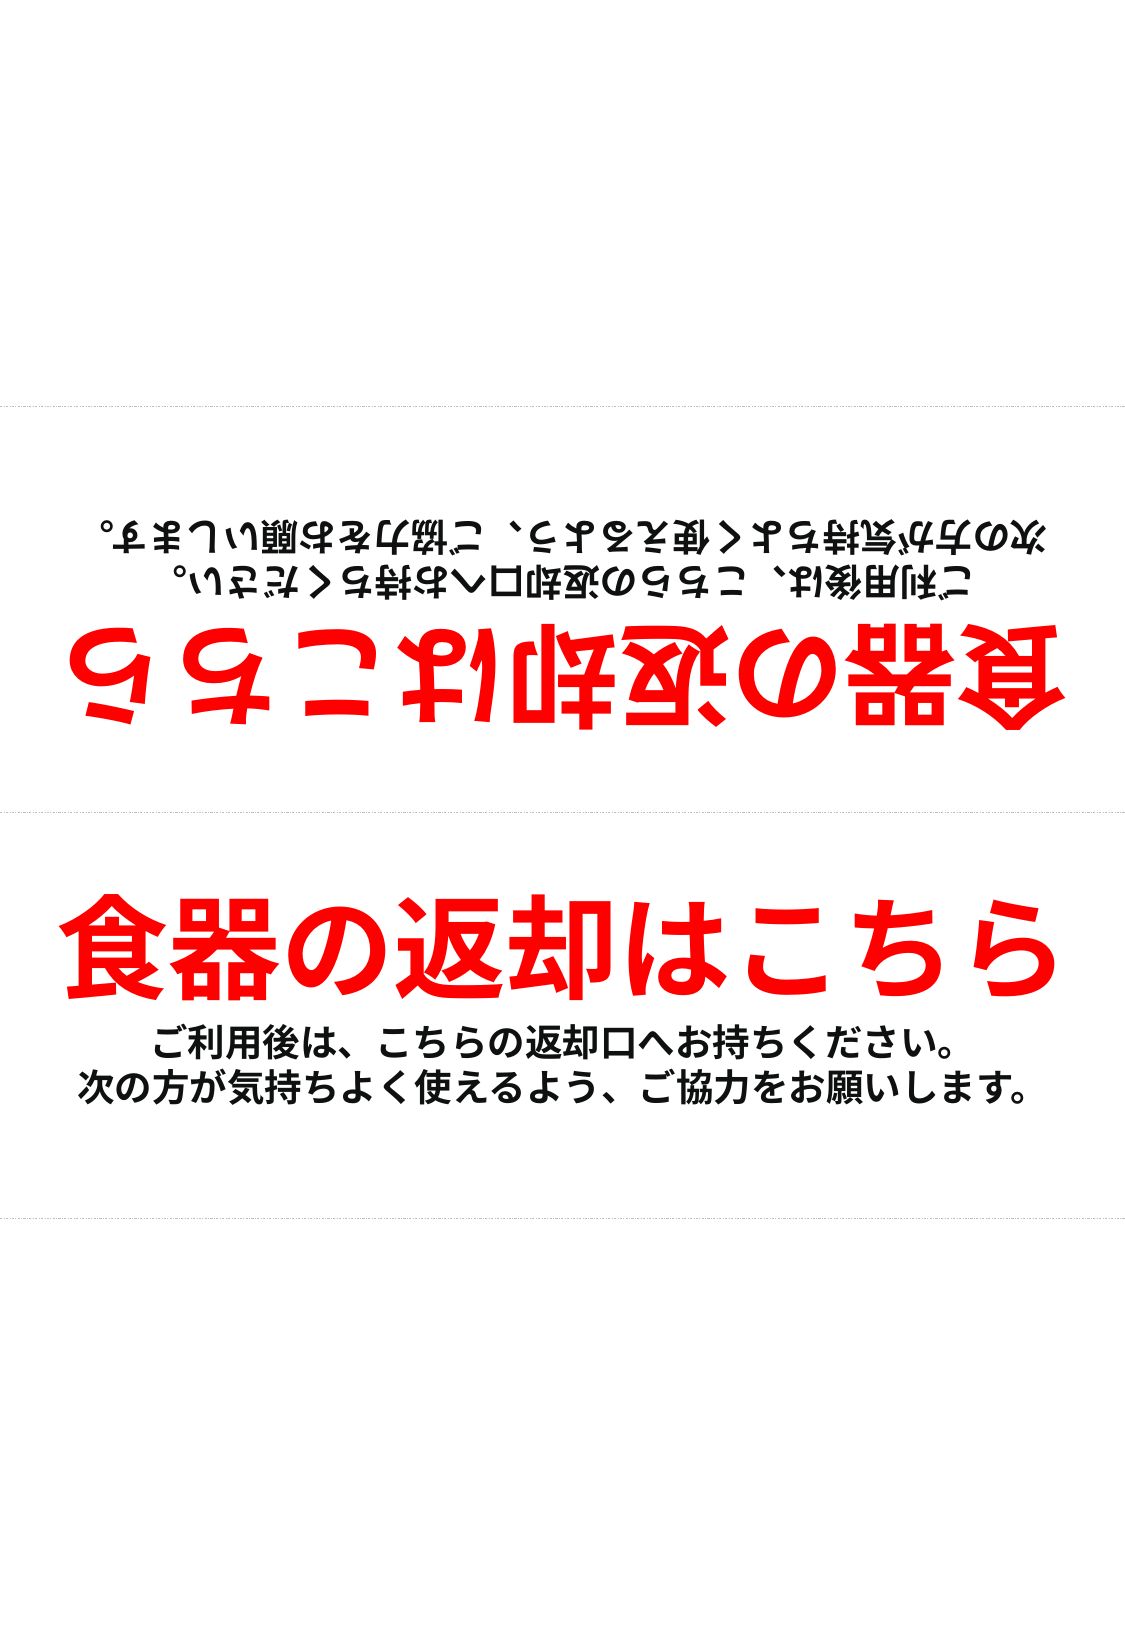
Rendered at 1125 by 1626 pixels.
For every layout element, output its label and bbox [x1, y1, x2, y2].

text_box [36, 507, 1089, 755]
text_box [36, 870, 1089, 1118]
